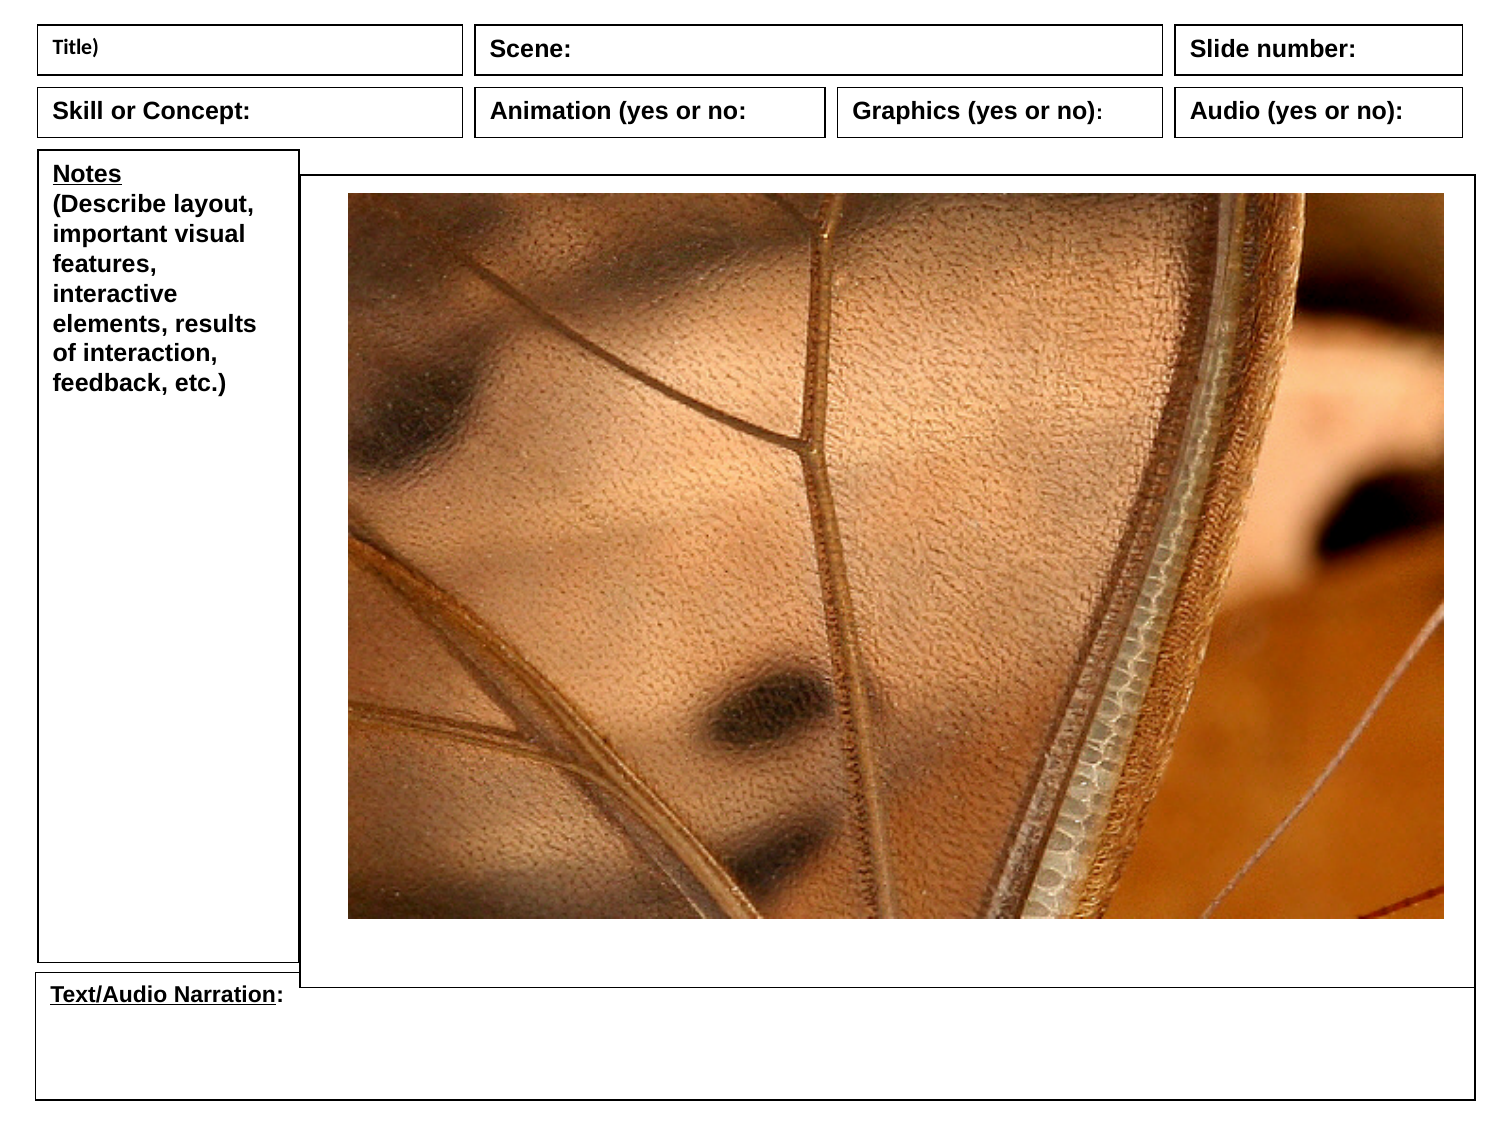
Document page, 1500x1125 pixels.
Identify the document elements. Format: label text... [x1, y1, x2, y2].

text_box Notes (Describe layout, important visual features, interactive elements, results of interaction, feedback, etc.) [37, 149, 300, 963]
text_box Scene: [474, 24, 1163, 75]
text_box Animation (yes or no: [474, 87, 825, 138]
text_box Text/Audio Narration: [35, 972, 1475, 1100]
text_box [300, 174, 1475, 988]
text_box Graphics (yes or no): [837, 87, 1163, 138]
text_box Title) [37, 24, 463, 75]
text_box Skill or Concept: [37, 87, 463, 138]
text_box Audio (yes or no): [1175, 87, 1463, 138]
text_box Slide number: [1174, 24, 1463, 75]
picture [348, 193, 1445, 919]
